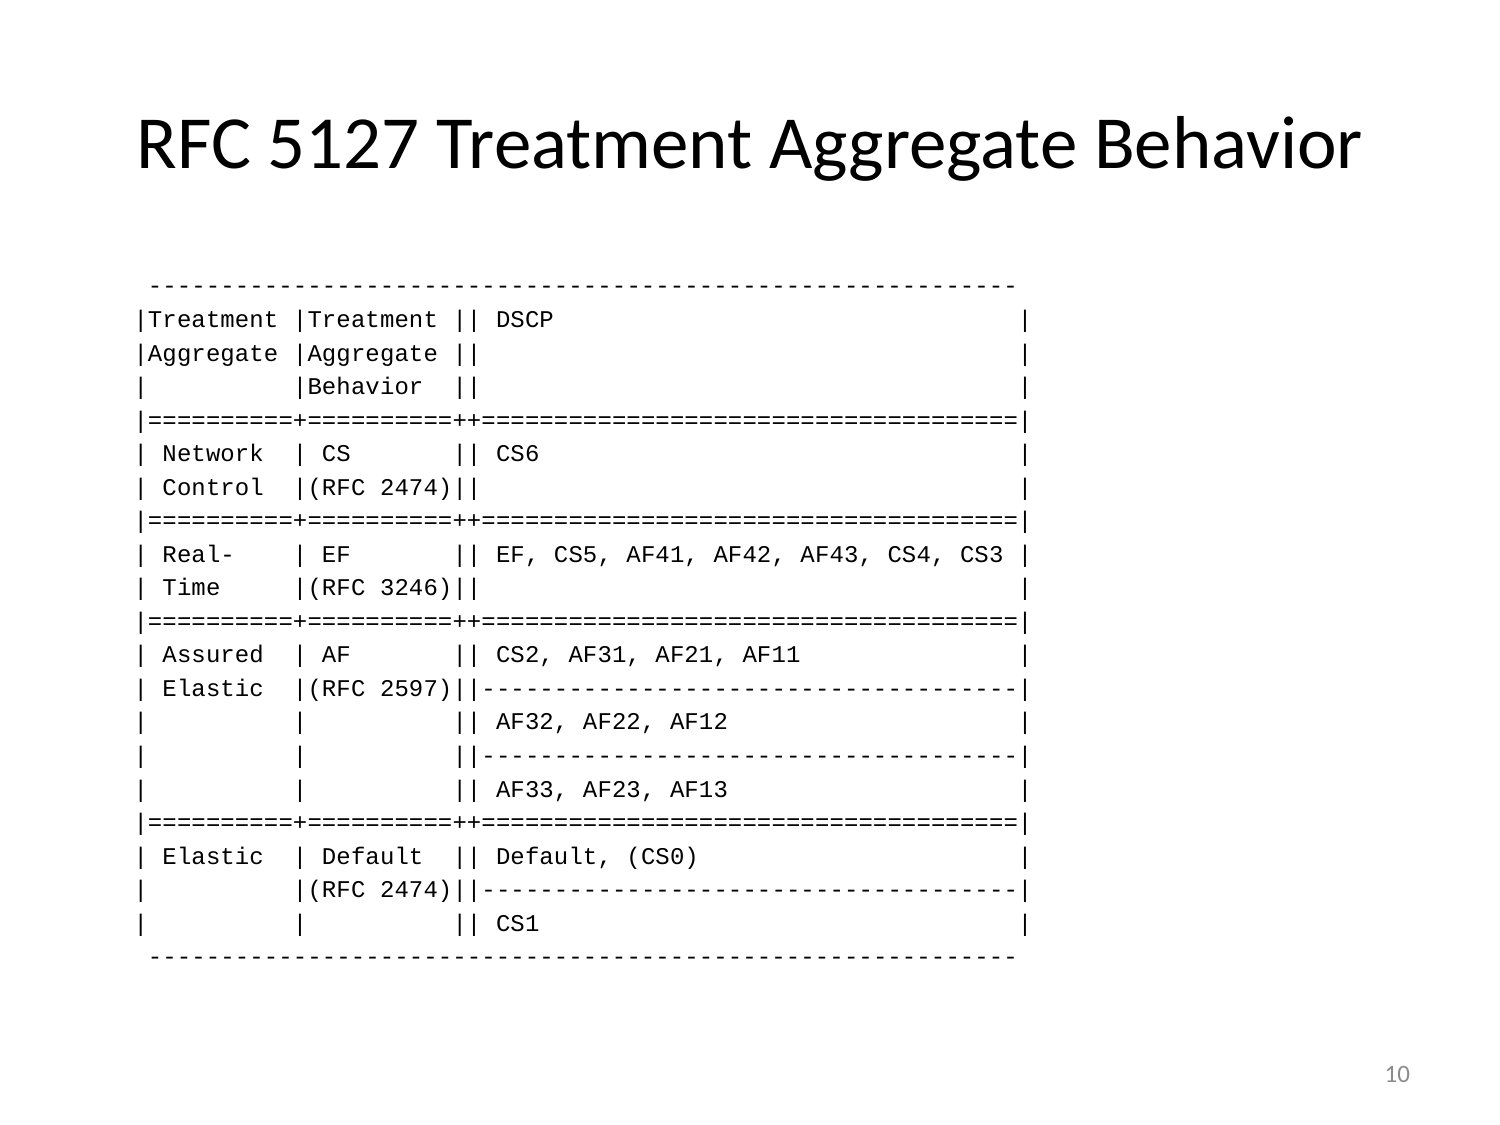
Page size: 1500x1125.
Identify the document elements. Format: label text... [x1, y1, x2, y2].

list ------------------------------------------------------------ |Treatment |Treatment || DSCP | |Aggregate |Aggregate || | | |Behavior || | |==========+==========++=====================================| | Network | CS || CS6 | | Control |(RFC 2474)|| | |==========+==========++=====================================| | Real- | EF || EF, CS5, AF41, AF42, AF43, CS4, CS3 | | Time |(RFC 3246)|| | |==========+==========++=====================================| | Assured | AF || CS2, AF31, AF21, AF11 | | Elastic |(RFC 2597)||-------------------------------------| | | || AF32, AF22, AF12 | | | ||-------------------------------------| | | || AF33, AF23, AF13 | |==========+==========++=====================================| | Elastic | Default || Default, (CS0) | | |(RFC 2474)||-------------------------------------| | | || CS1 | ------------------------------------------------------------ [75, 262, 1425, 1005]
title RFC 5127 Treatment Aggregate Behavior [75, 45, 1425, 233]
slide_number 10 [1074, 1042, 1425, 1103]
